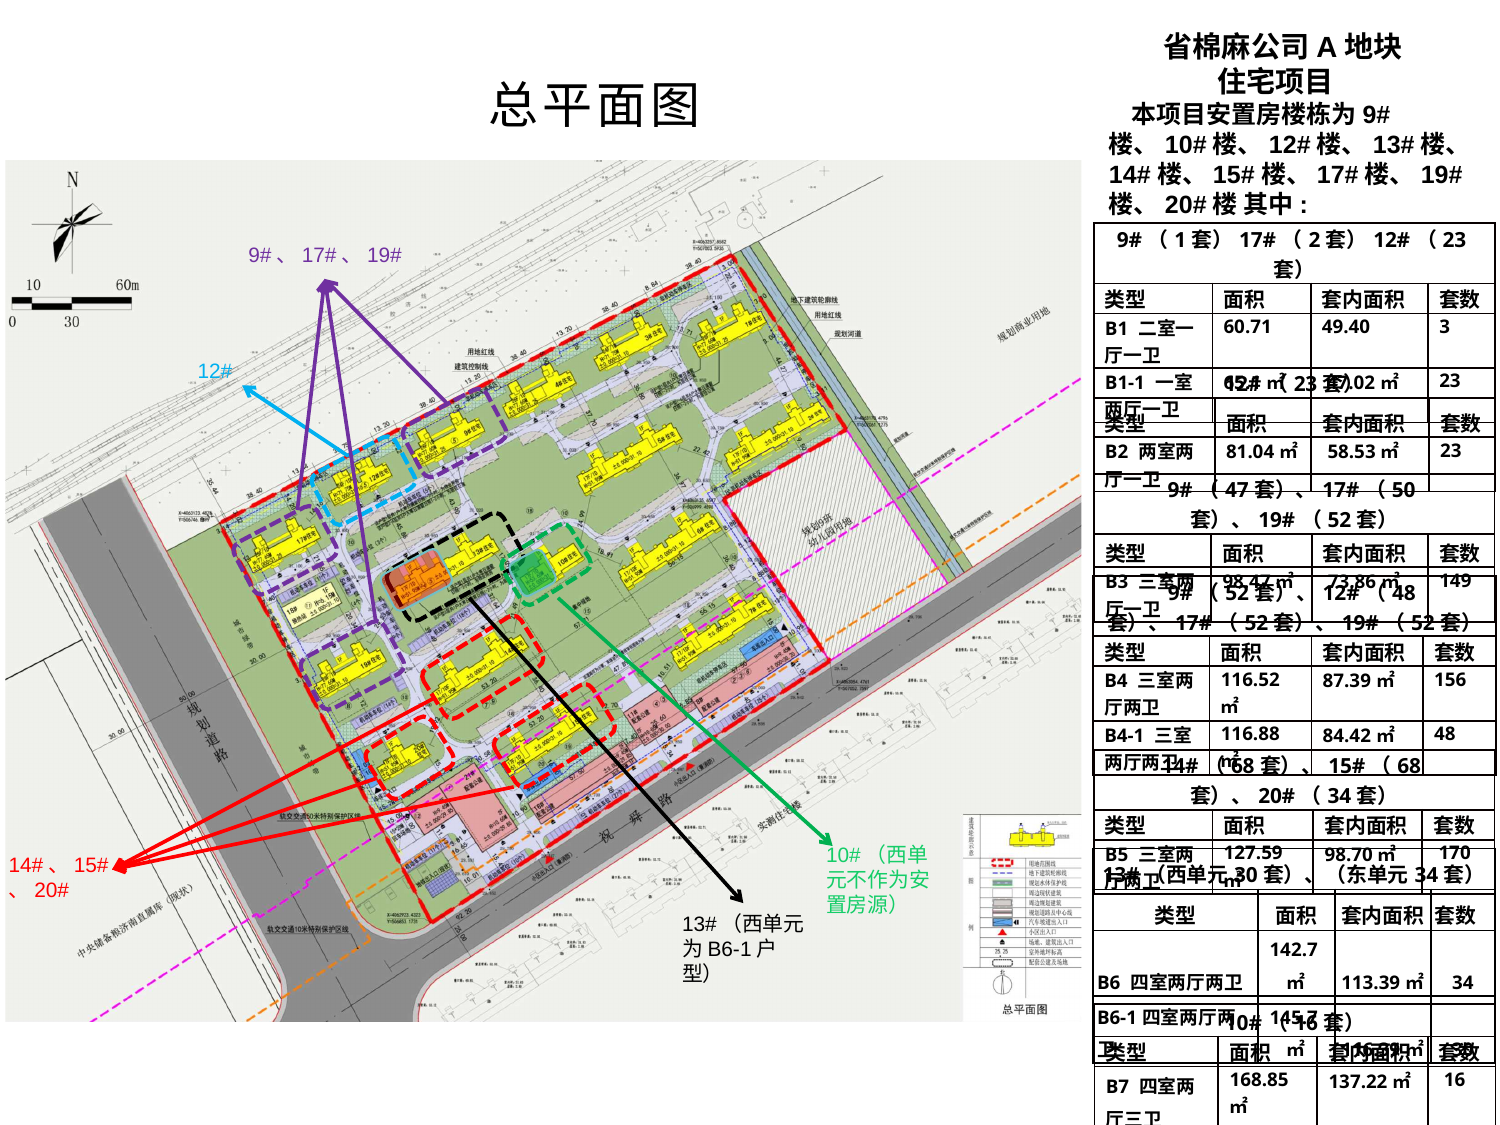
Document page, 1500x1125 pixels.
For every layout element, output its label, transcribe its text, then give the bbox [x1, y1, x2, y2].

table_cell 3 [1429, 314, 1494, 367]
text_box 14#、15#、20# [0, 844, 5, 904]
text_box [112, 777, 378, 786]
picture [5, 160, 1082, 1022]
table_cell 48 [1424, 722, 1495, 749]
table_cell 类型 [1095, 399, 1214, 436]
table_cell 30 [1432, 997, 1494, 1003]
table_cell 16 [1429, 1067, 1495, 1125]
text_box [297, 278, 325, 511]
table_cell 156 [1424, 667, 1495, 720]
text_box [111, 786, 469, 870]
table_cell B7 四室两厅三卫 [1095, 1067, 1217, 1125]
table_header [1496, 849, 1500, 890]
table_cell 面积 [1216, 399, 1310, 436]
table_cell 套数 [1429, 284, 1494, 313]
table_cell 面积 [1219, 1037, 1316, 1066]
table_cell 套数 [1424, 637, 1495, 665]
table_cell 套数 [1429, 1037, 1495, 1066]
table_cell 98.47㎡ [1212, 568, 1311, 621]
table_cell 面积 [1210, 637, 1311, 665]
table_cell 145.7㎡ [1259, 997, 1334, 1003]
table_cell 168.85㎡ [1219, 1067, 1316, 1125]
table_cell B2 两室两厅一卫 [1095, 438, 1214, 491]
table_cell 58.53㎡ [1312, 438, 1428, 491]
table_cell 149 [1429, 568, 1494, 621]
table_cell 面积 [1213, 811, 1312, 839]
table_header 14#（68套）、15#（68套）、20#（34套） [1095, 751, 1494, 809]
table_header 13#（西单元30套）、（东单元34套） [1094, 849, 1494, 889]
table_cell [1496, 931, 1500, 996]
table_cell 142.7㎡ [1259, 931, 1334, 995]
table_cell B4 三室两厅两卫 [1094, 667, 1209, 720]
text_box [242, 385, 297, 457]
table_cell 面积 [1259, 890, 1334, 930]
table_cell 81.04㎡ [1216, 438, 1310, 491]
table_cell 类型 [1095, 535, 1210, 566]
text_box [112, 697, 435, 786]
table_cell 116.39㎡ [1336, 997, 1430, 1003]
table_cell 84.42㎡ [1312, 722, 1422, 749]
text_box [469, 597, 744, 904]
table_cell 套数 [1423, 811, 1494, 839]
table_cell 127.59㎡ [1213, 841, 1312, 848]
table_cell 116.52㎡ [1210, 667, 1311, 720]
table_cell 类型 [1095, 284, 1212, 313]
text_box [557, 597, 833, 846]
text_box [376, 278, 447, 403]
table_cell B3 三室两厅一卫 [1095, 568, 1210, 621]
table_cell 113.39㎡ [1336, 931, 1430, 995]
table_cell 套内面积 [1312, 637, 1422, 665]
table_cell 套数 [1429, 535, 1494, 566]
table_cell 套内面积 [1314, 811, 1421, 839]
table_cell 116.88㎡ [1210, 722, 1311, 749]
table_header 10#（16套） [1095, 1005, 1495, 1036]
table_cell 套内面积 [1312, 284, 1427, 313]
table_cell 套数 [1430, 399, 1494, 436]
table_cell B6 四室两厅两卫 [1094, 931, 1257, 995]
table_cell 73.86㎡ [1313, 568, 1427, 621]
table_cell 23 [1430, 438, 1494, 491]
text_box 总平面图 [430, 66, 961, 147]
table_header 9#（47套）、17#（50套）、19#（52套） [1095, 492, 1494, 533]
table_cell 49.40 [1312, 314, 1427, 367]
table_cell 98.70㎡ [1314, 841, 1421, 848]
table_cell 套内面积 [1318, 1037, 1427, 1066]
table_cell 套内面积 [1313, 535, 1427, 566]
table_cell 60.71 [1213, 314, 1310, 367]
table_cell 套内面积 [1312, 399, 1428, 436]
table_header 9#（1套）17#（2套）12#（23套） [1095, 224, 1494, 283]
table_cell [1496, 890, 1500, 931]
table_cell B5 三室两厅两卫 [1095, 841, 1212, 848]
table_cell B6-1四室两厅两卫 [1094, 997, 1257, 1003]
table_cell 类型 [1095, 811, 1212, 839]
table_cell B4-1 三室两厅两卫 [1094, 722, 1209, 749]
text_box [324, 278, 376, 620]
table_cell 类型 [1095, 1037, 1217, 1066]
table_cell 170 [1423, 841, 1494, 848]
table_cell 面积 [1212, 535, 1311, 566]
text_box 省棉麻公司A地块 住宅项目 本项目安置房楼栋为9#楼、10#楼、12#楼、13#楼、14#楼、15#楼、17#楼、19#楼、20#楼 其中: [1094, 21, 1489, 222]
table_cell 类型 [1094, 890, 1257, 930]
table_cell 面积 [1213, 284, 1310, 313]
table_header 9#（52套）、12#（48套）、17#（52套）、19#（52套） [1094, 623, 1495, 635]
table_cell 137.22㎡ [1318, 1067, 1427, 1125]
table_cell B1 二室一厅一卫 [1095, 314, 1212, 367]
table_cell 34 [1432, 931, 1494, 995]
table_header 12#（23套） [1095, 369, 1494, 397]
table_cell [1496, 996, 1500, 1063]
table_cell 套内面积 [1336, 890, 1430, 930]
table_cell 87.39㎡ [1312, 667, 1422, 720]
table_cell 套数 [1432, 890, 1494, 930]
table_cell 类型 [1094, 637, 1209, 665]
